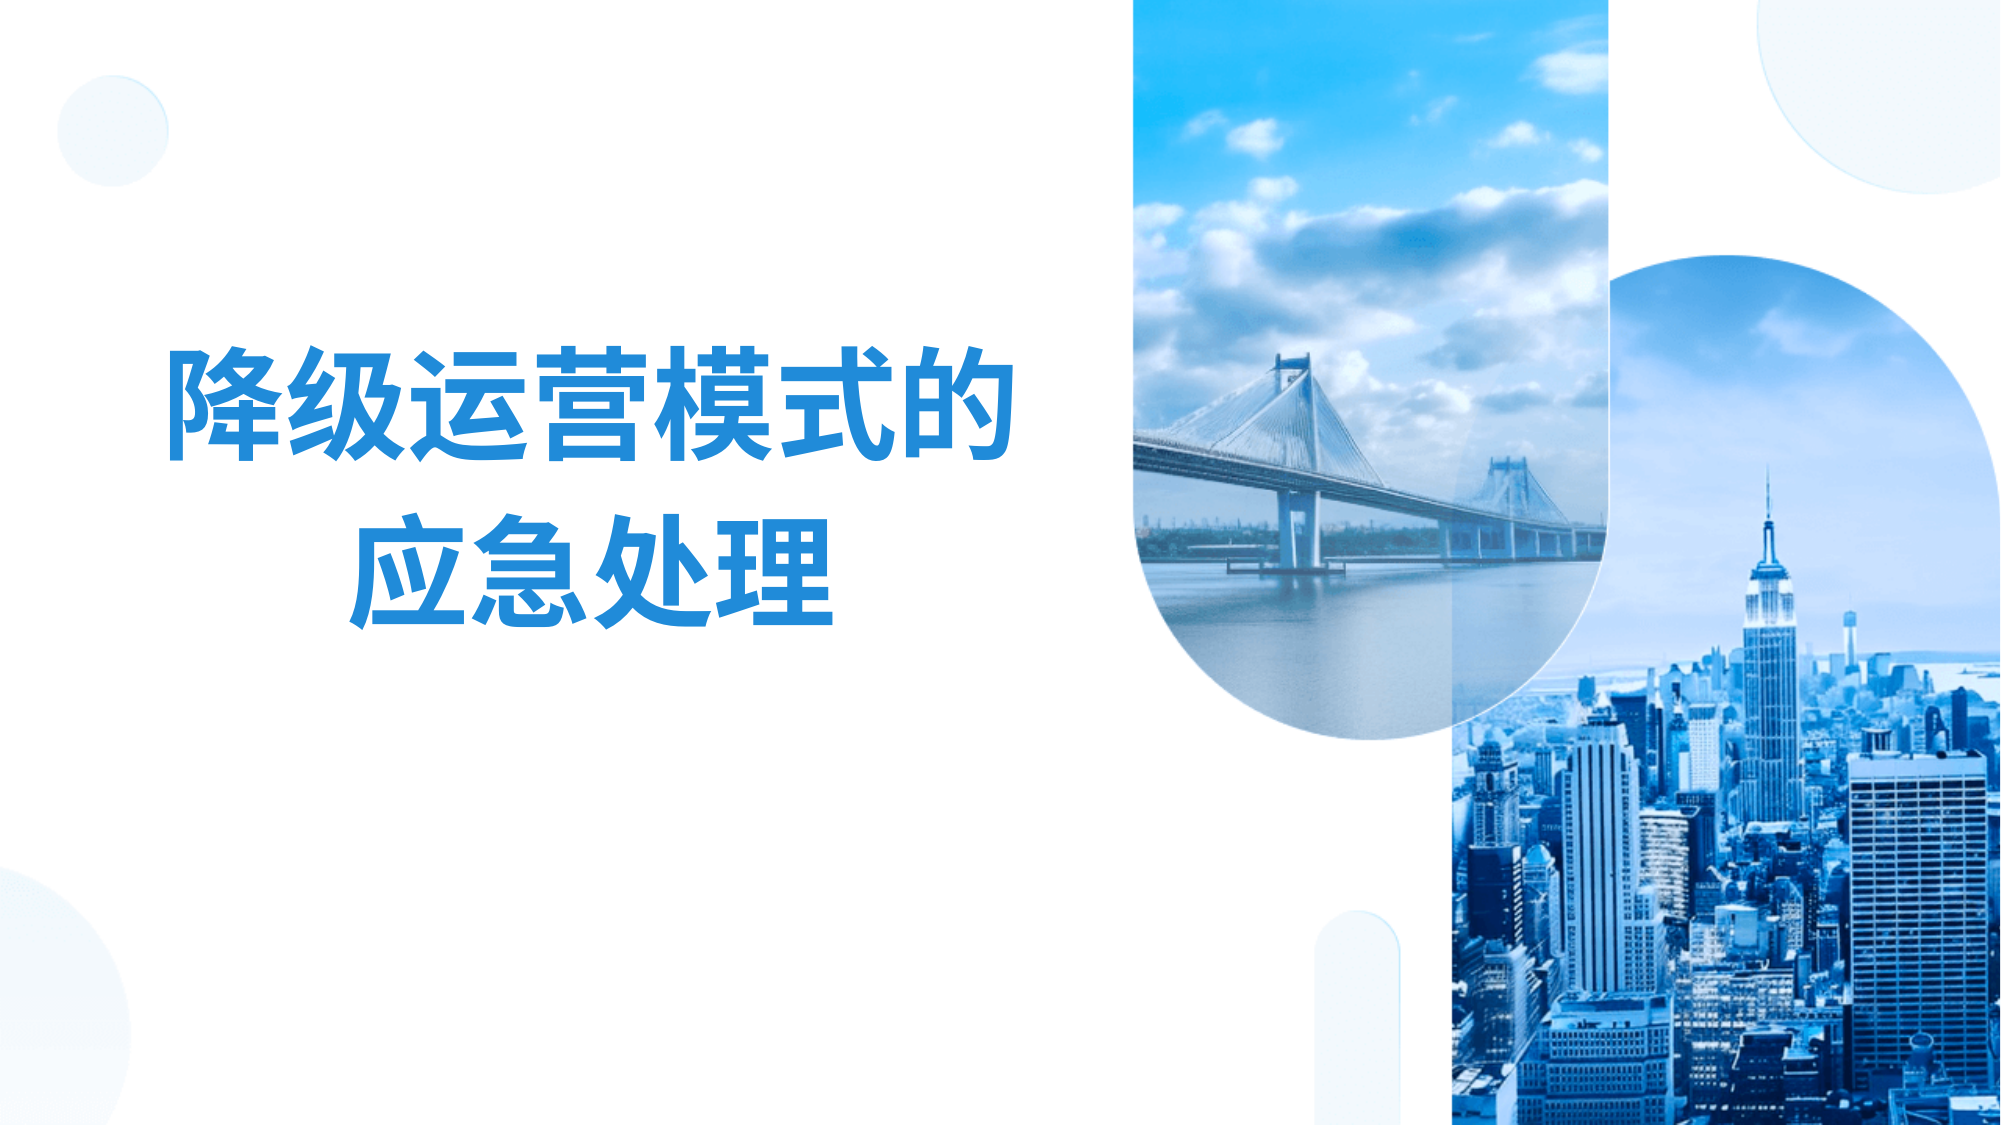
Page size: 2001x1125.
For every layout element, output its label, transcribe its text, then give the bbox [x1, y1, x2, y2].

picture [0, 0, 2001, 1125]
text_box 降级运营模式的 应急处理 [103, 250, 1079, 700]
